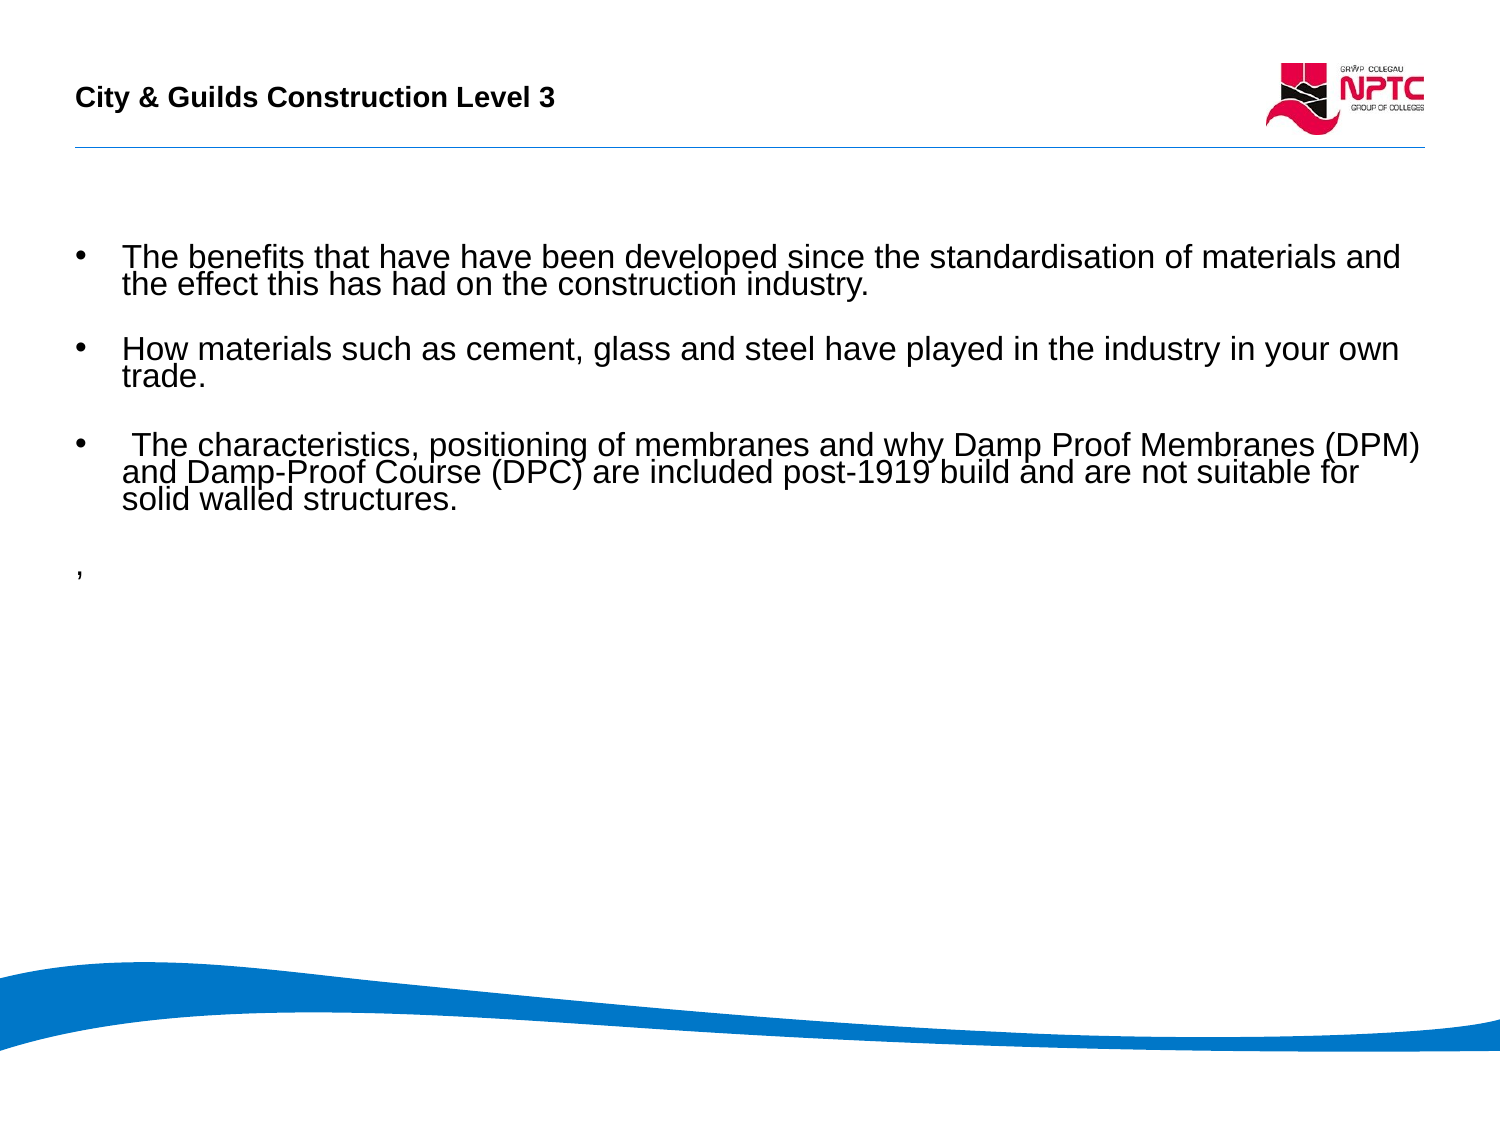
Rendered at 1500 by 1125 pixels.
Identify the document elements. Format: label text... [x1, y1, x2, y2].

picture [1266, 63, 1424, 135]
list The benefits that have have been developed since the standardisation of materials and the effect this has had on the construction industry. How materials such as cement, glass and steel have played in the industry in your own trade. The characteristics, positioning of membranes and why Damp Proof Membranes (DPM) and Damp-Proof Course (DPC) are included post-1919 build and are not suitable for solid walled structures. , [74, 247, 1426, 929]
